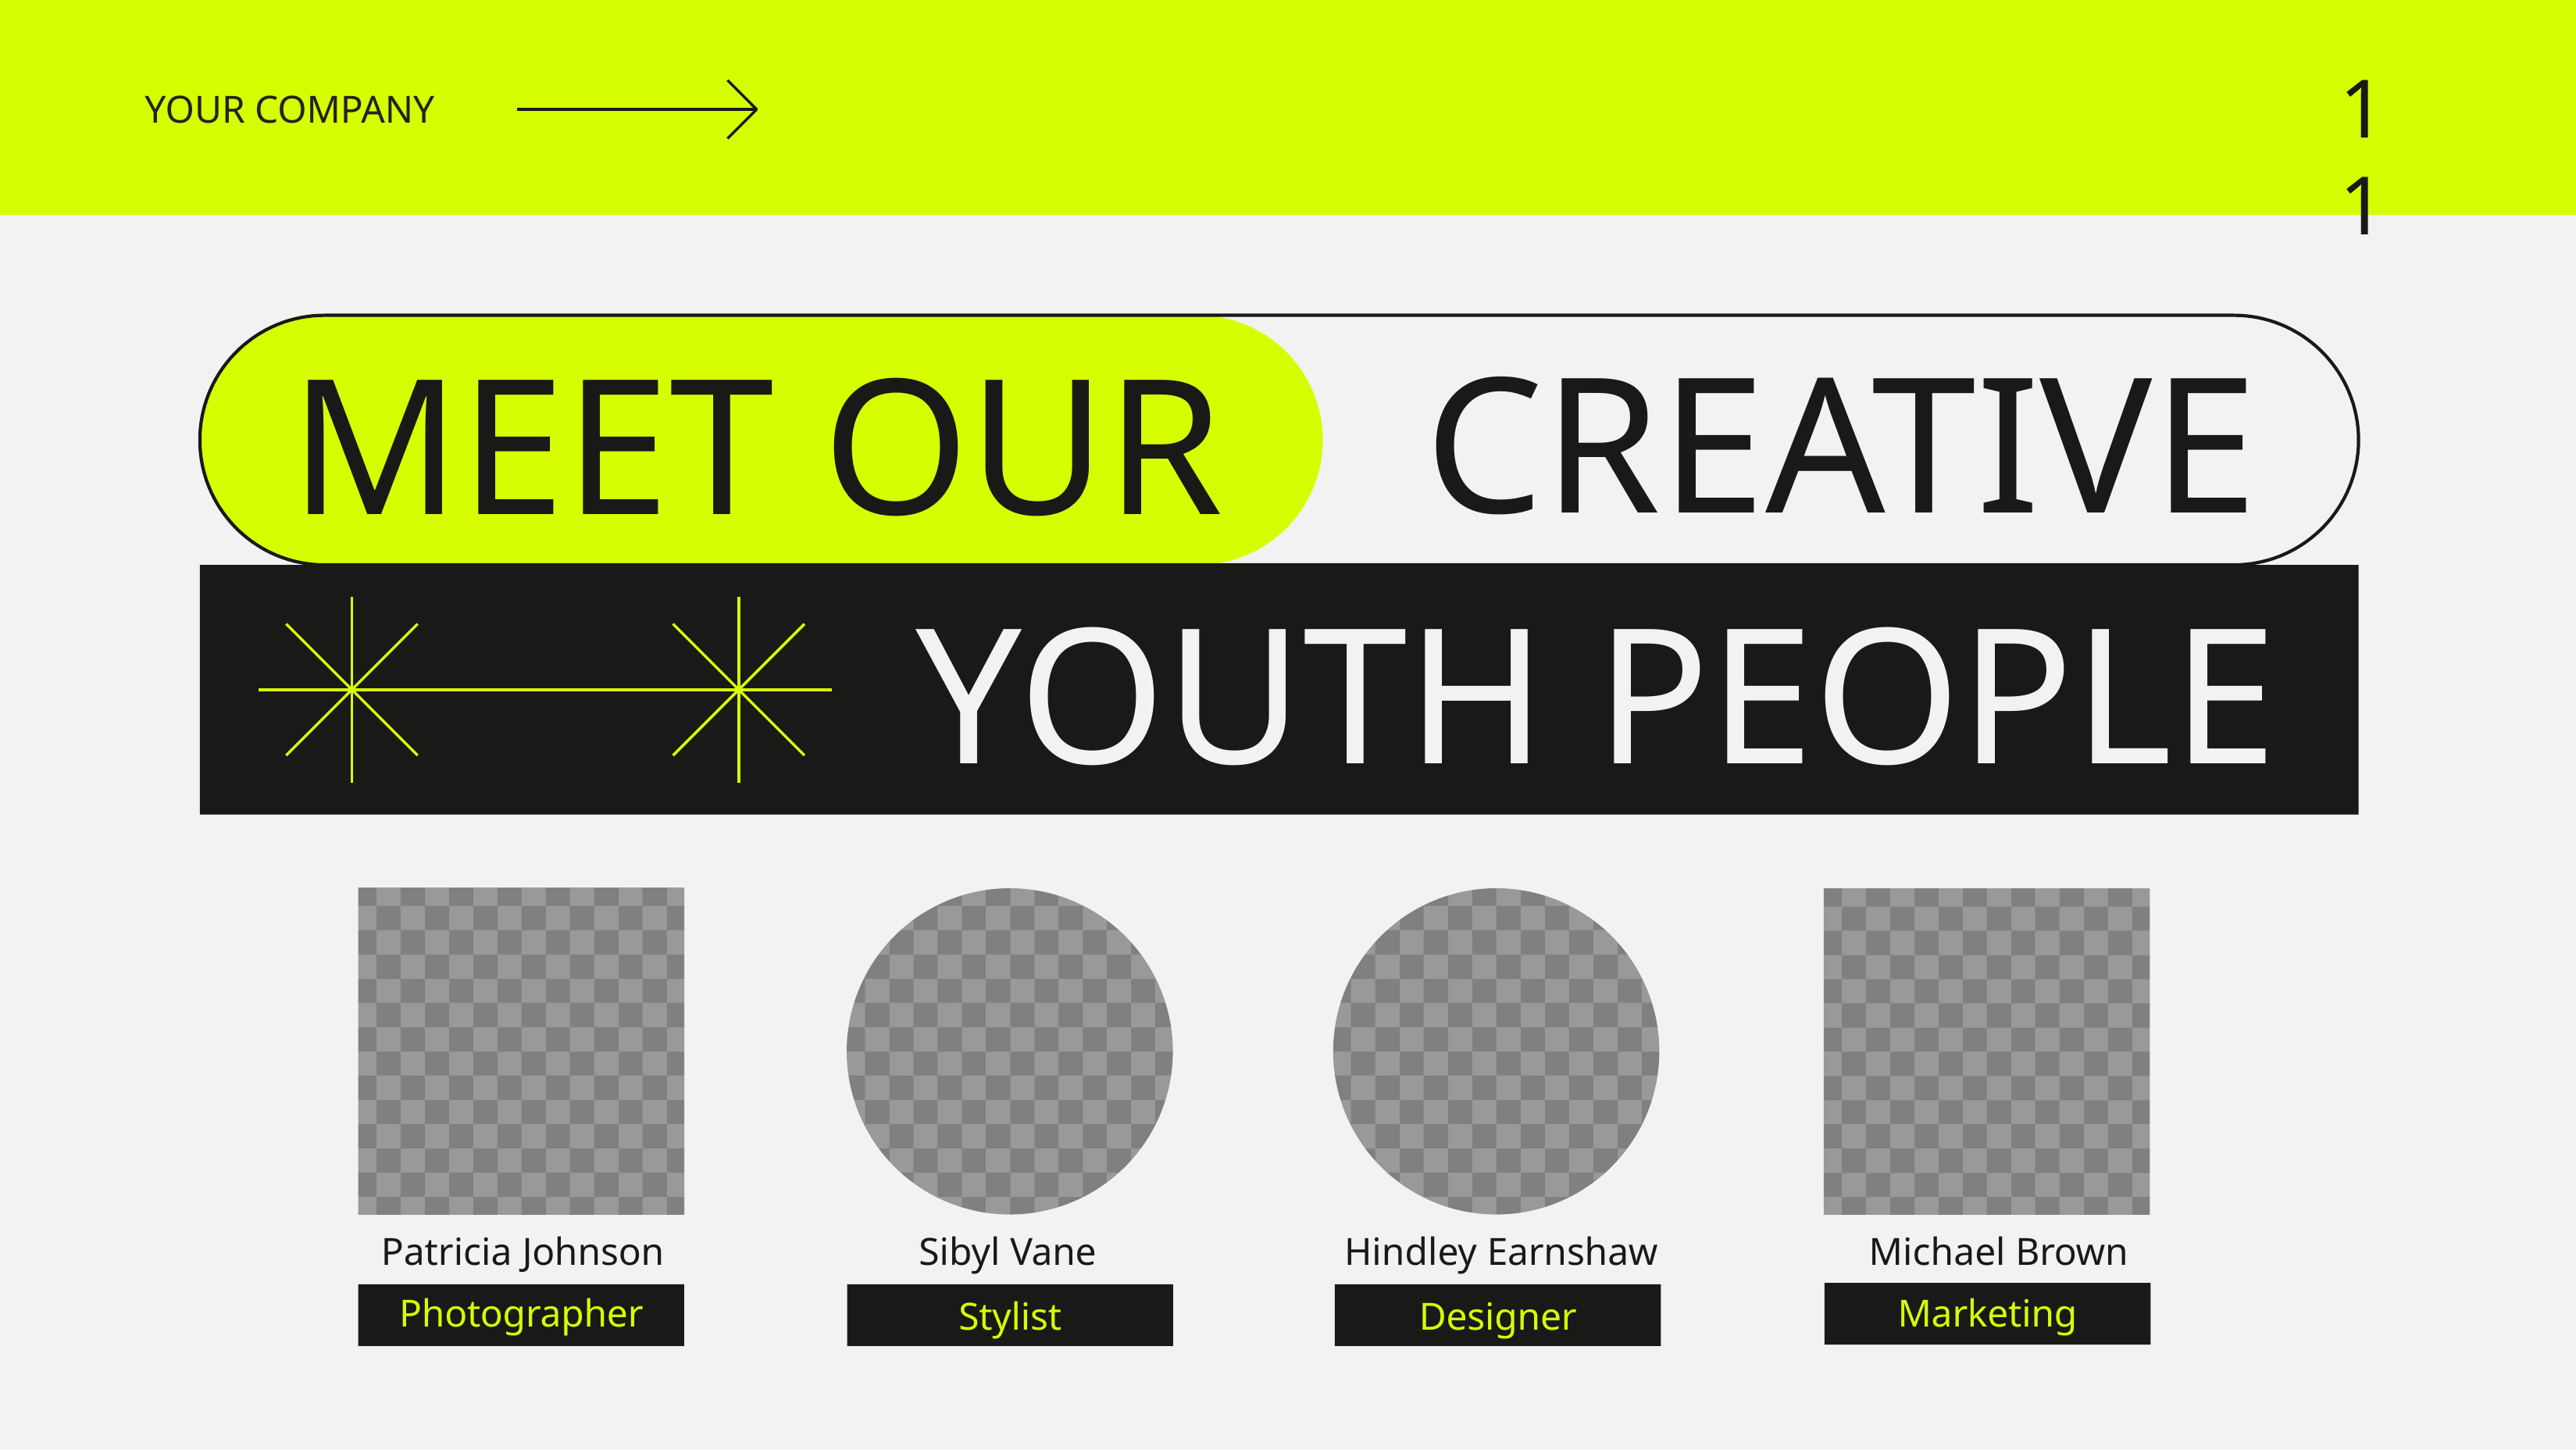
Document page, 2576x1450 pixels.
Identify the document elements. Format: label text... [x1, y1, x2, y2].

text_box Photographer [358, 1284, 684, 1346]
picture [846, 888, 1173, 1215]
text_box YOUR COMPANY [144, 84, 448, 131]
text_box Hindley Earnshaw [1341, 1226, 1661, 1273]
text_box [259, 596, 444, 784]
text_box Michael Brown [1866, 1226, 2132, 1273]
picture [1333, 888, 1660, 1215]
picture [1823, 888, 2150, 1215]
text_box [516, 78, 758, 141]
text_box 11 [2337, 55, 2389, 251]
text_box Sibyl Vane [915, 1226, 1099, 1273]
text_box Marketing [1824, 1283, 2151, 1345]
text_box [0, 0, 2576, 215]
text_box Patricia Johnson [372, 1226, 673, 1273]
text_box Designer [1334, 1284, 1661, 1346]
picture [358, 888, 685, 1215]
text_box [199, 315, 2359, 815]
text_box Stylist [847, 1284, 1173, 1346]
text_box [444, 596, 833, 784]
